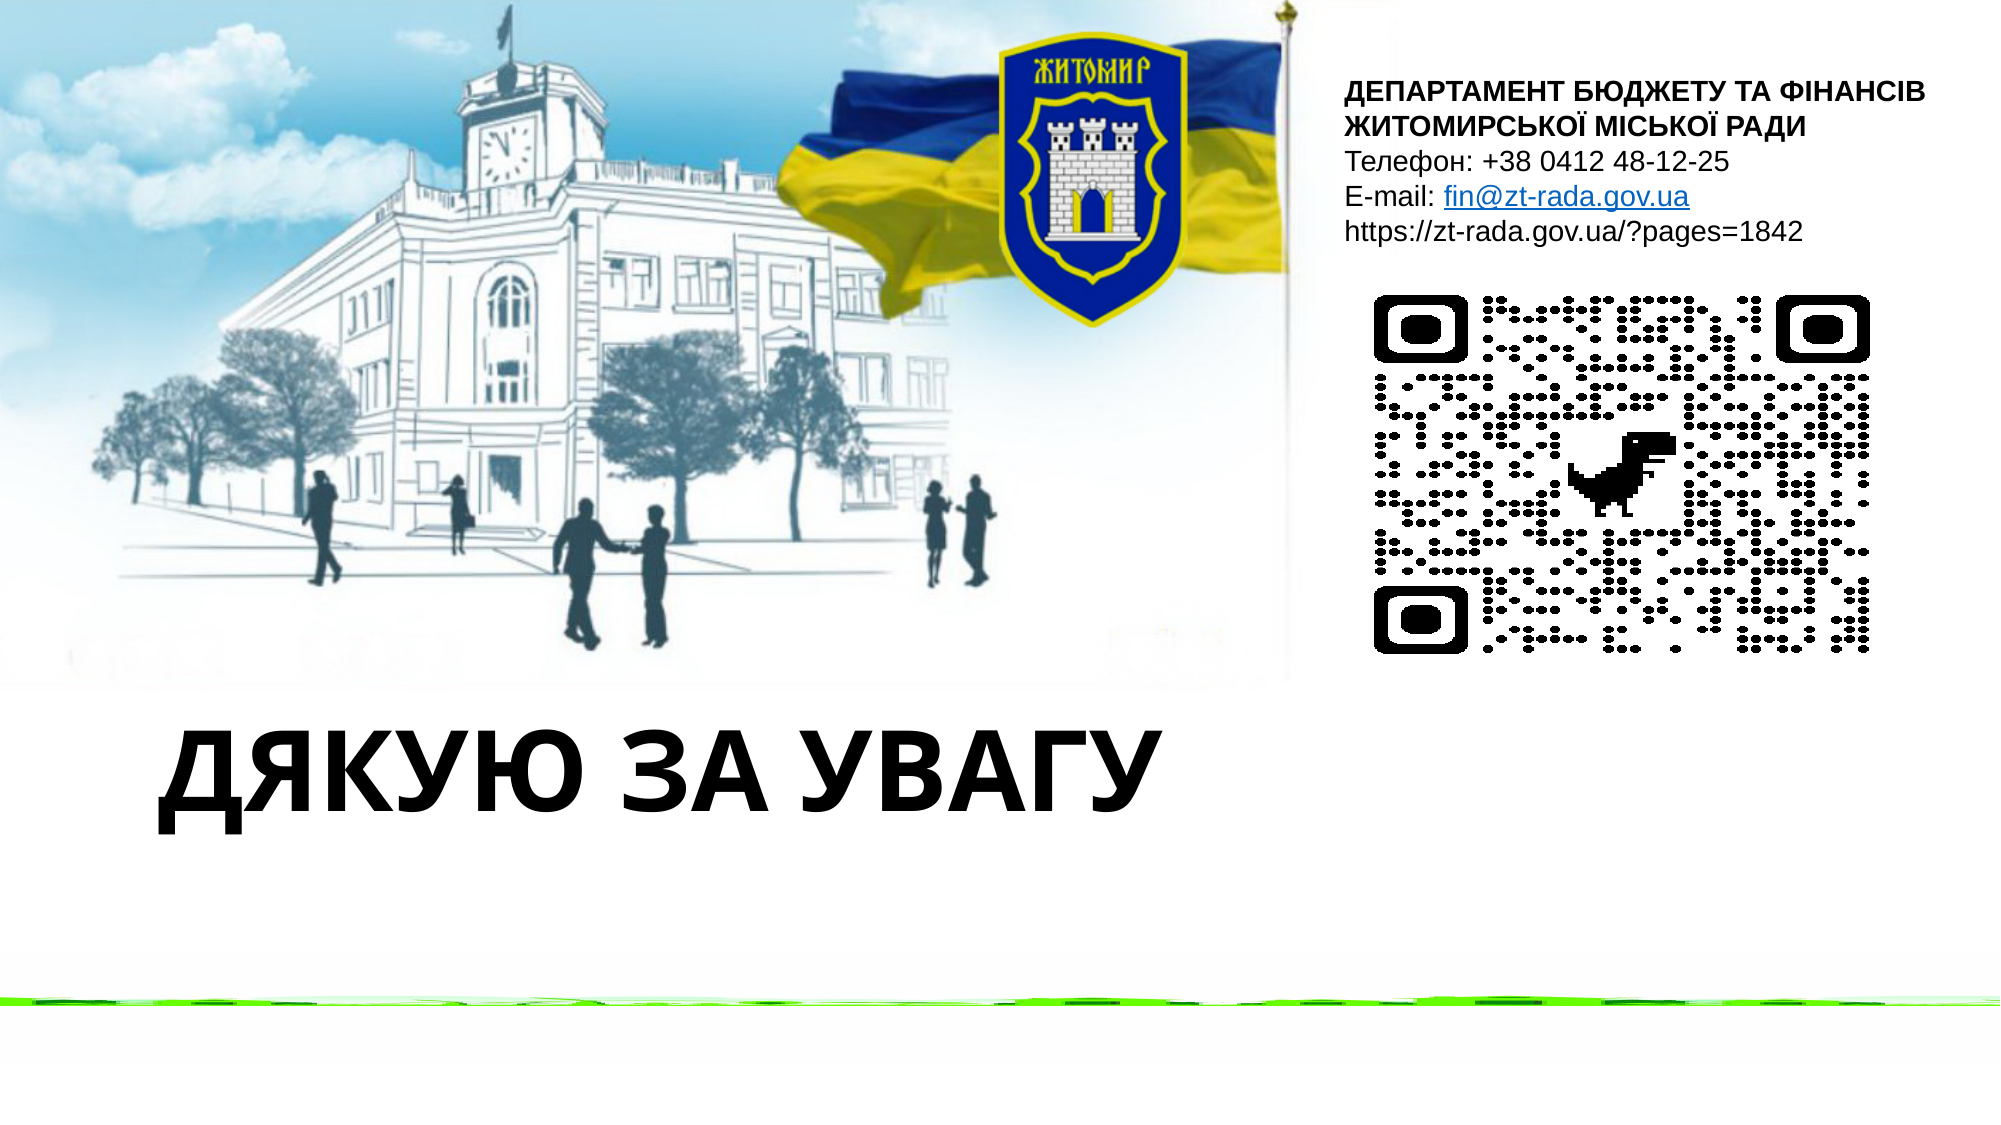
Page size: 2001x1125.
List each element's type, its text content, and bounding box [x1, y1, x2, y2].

text_box ДЯКУЮ ЗА УВАГУ [81, 692, 1240, 842]
picture [0, 938, 2000, 1125]
picture [0, 0, 1924, 692]
text_box ДЕПАРТАМЕНТ БЮДЖЕТУ ТА ФІНАНСІВ ЖИТОМИРСЬКОЇ МІСЬКОЇ РАДИ Телефон: +38 0412 48-12-25 E-mail: fin@zt-rada.gov.ua https://zt-rada.gov.ua/?pages=1842 [1399, 64, 1944, 255]
